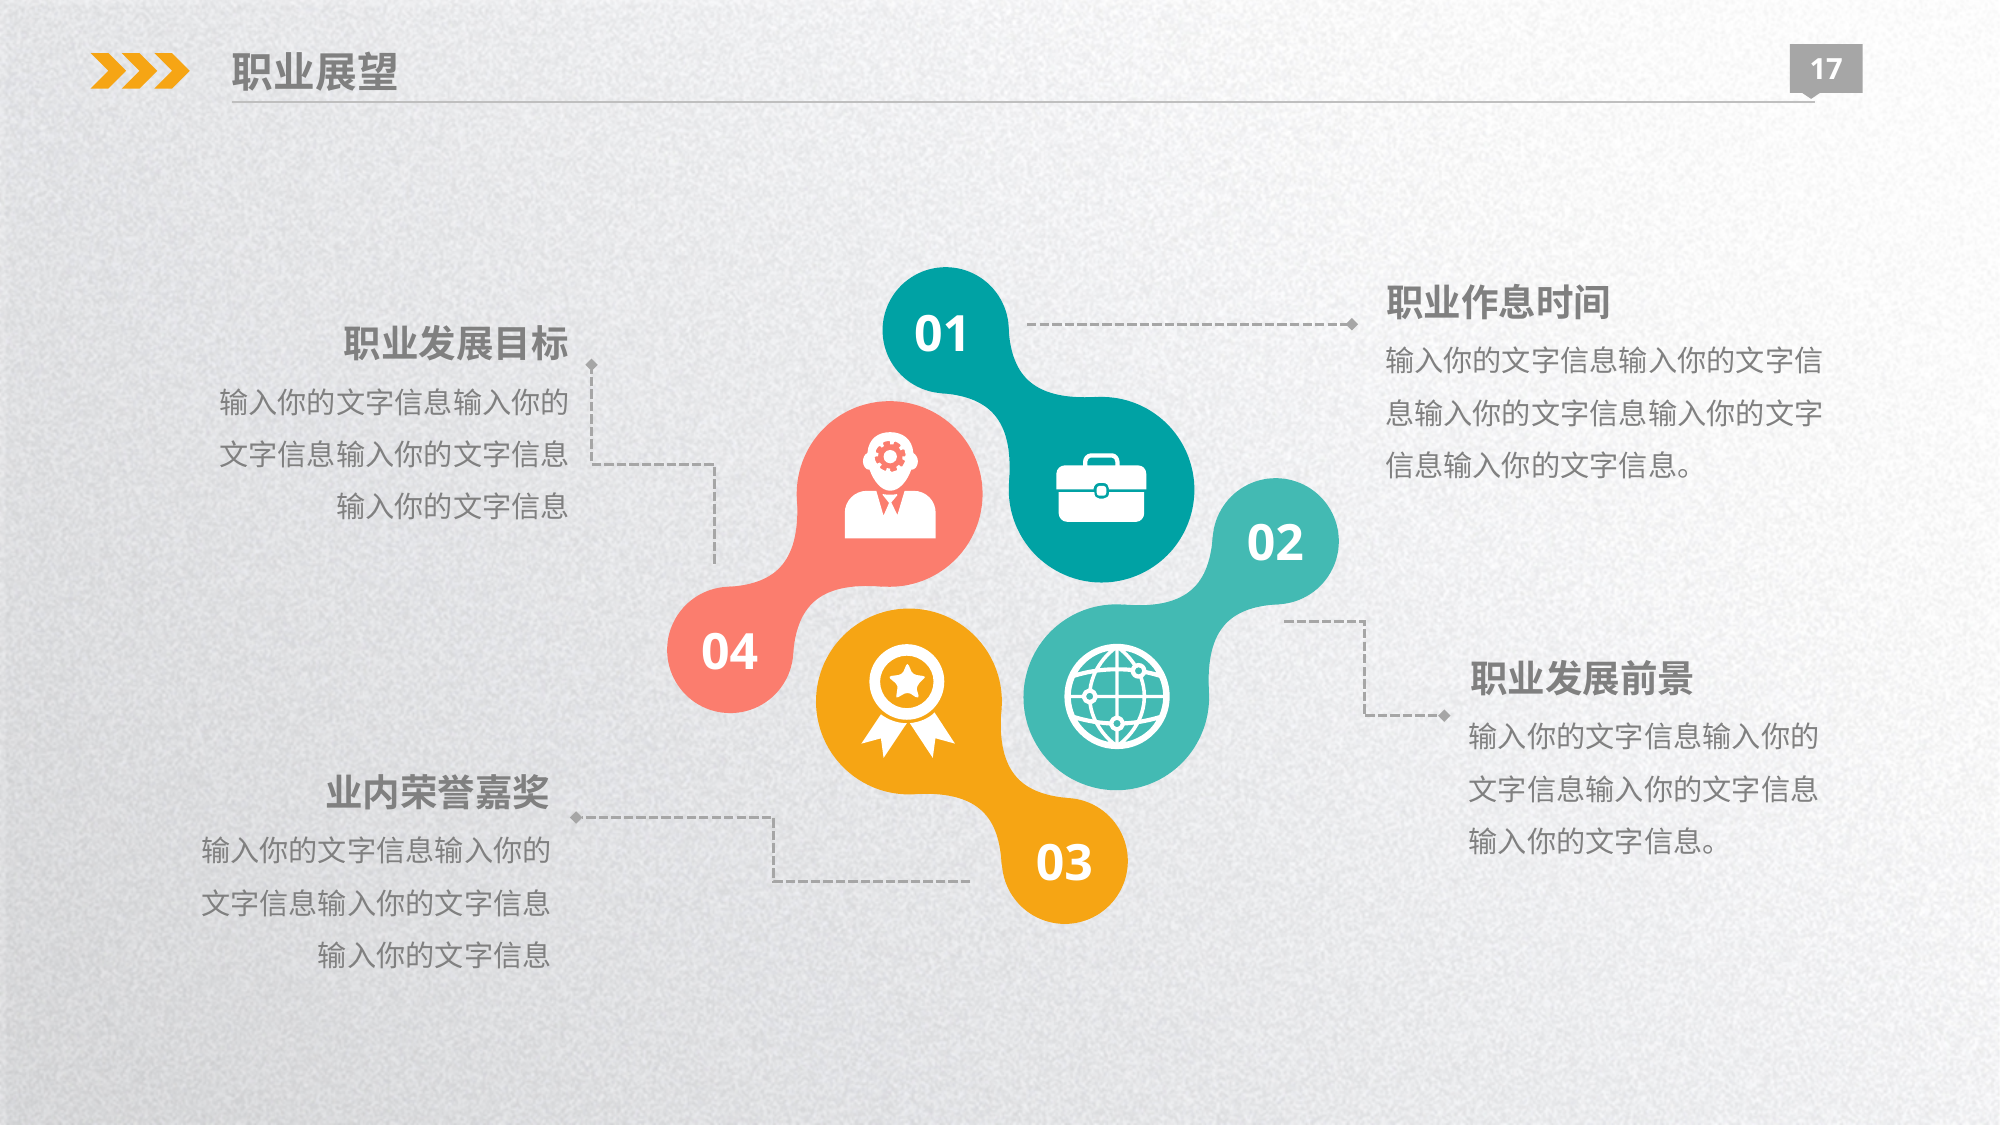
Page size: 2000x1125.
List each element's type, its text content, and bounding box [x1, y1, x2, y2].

text_box 业内荣誉嘉奖 [310, 761, 566, 807]
text_box 17 [1789, 44, 1863, 92]
text_box 职业展望 [220, 39, 492, 102]
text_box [844, 431, 936, 539]
text_box 职业发展目标 [328, 312, 584, 358]
text_box 输入你的文字信息输入你的文字信息输入你的文字信息输入你的文字信息。 [1453, 693, 1861, 866]
text_box 职业发展前景 [1455, 647, 1710, 693]
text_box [1283, 621, 1445, 716]
text_box 输入你的文字信息输入你的文字信息输入你的文字信息输入你的文字信息 [177, 358, 585, 532]
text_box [575, 817, 971, 882]
text_box 职业作息时间 [1371, 271, 1627, 317]
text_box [882, 266, 1195, 583]
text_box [861, 643, 956, 759]
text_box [1023, 477, 1339, 791]
text_box 输入你的文字信息输入你的文字信息输入你的文字信息输入你的文字信息输入你的文字信息。 [1370, 317, 1851, 490]
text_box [1056, 453, 1147, 523]
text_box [90, 52, 191, 89]
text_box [815, 608, 1128, 925]
picture [0, 0, 2000, 1125]
text_box [1787, 42, 1865, 101]
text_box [553, 402, 753, 526]
text_box 输入你的文字信息输入你的文字信息输入你的文字信息输入你的文字信息 [159, 807, 567, 980]
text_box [666, 400, 983, 714]
